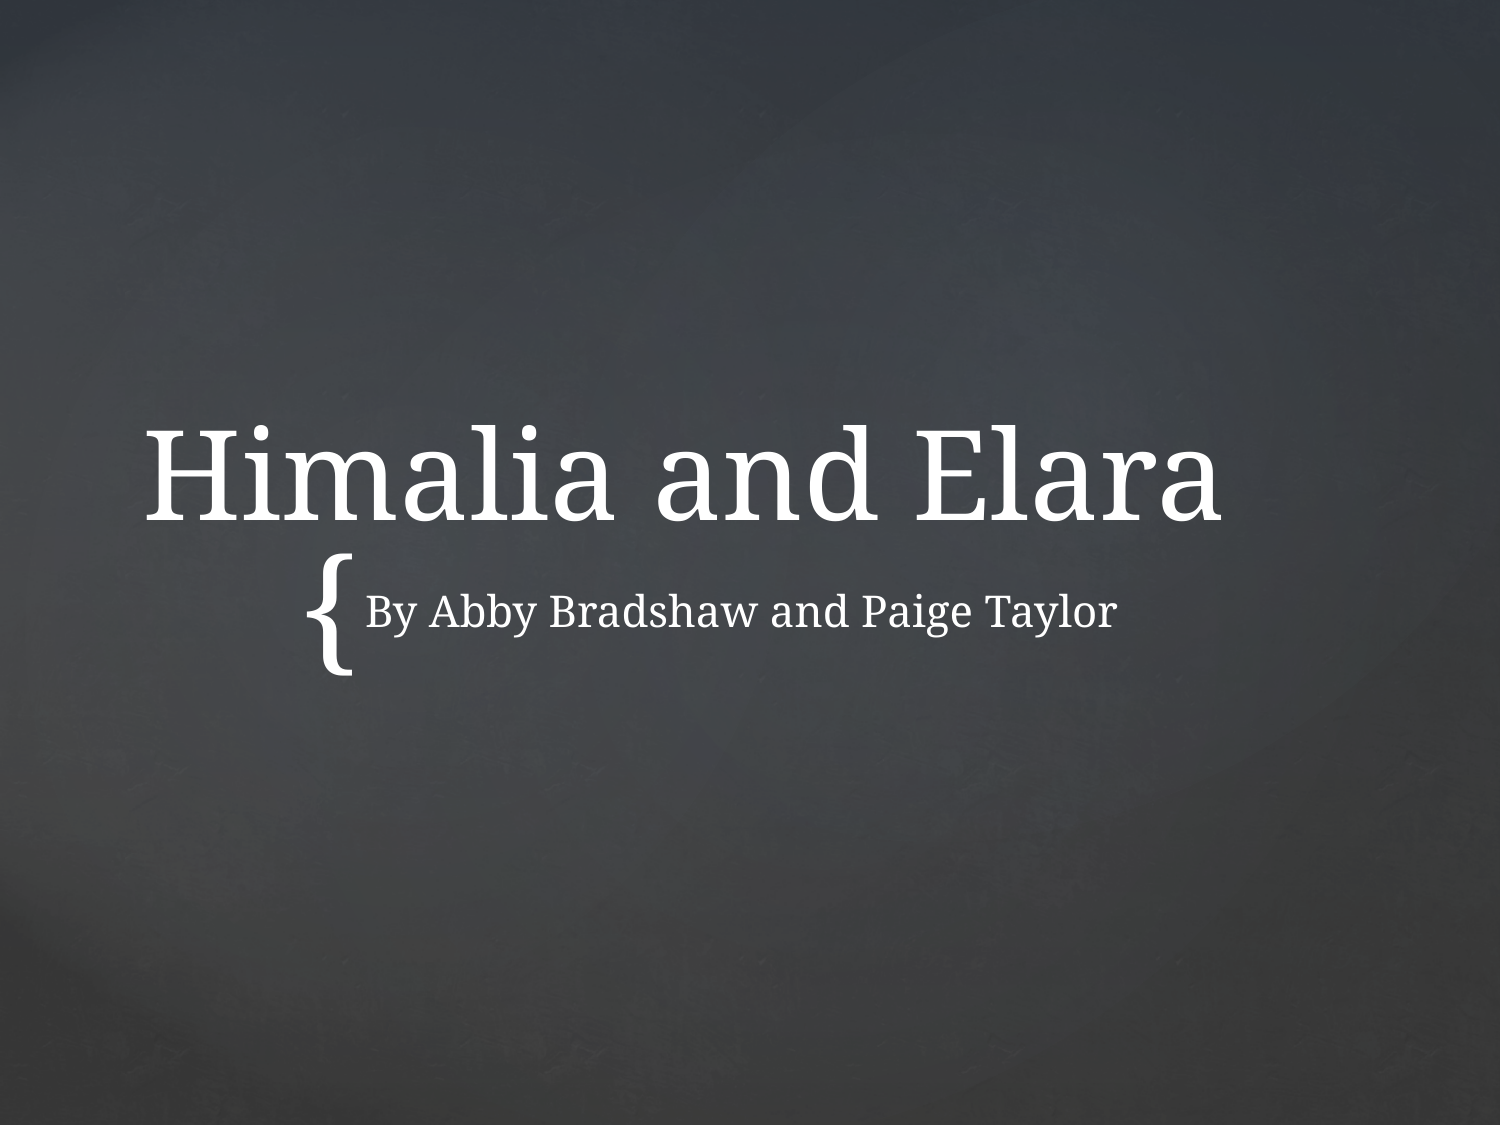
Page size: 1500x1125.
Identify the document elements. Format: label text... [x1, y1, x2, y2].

title Himalia and Elara [127, 200, 1365, 554]
subtitle By Abby Bradshaw and Paige Taylor [350, 553, 1363, 667]
